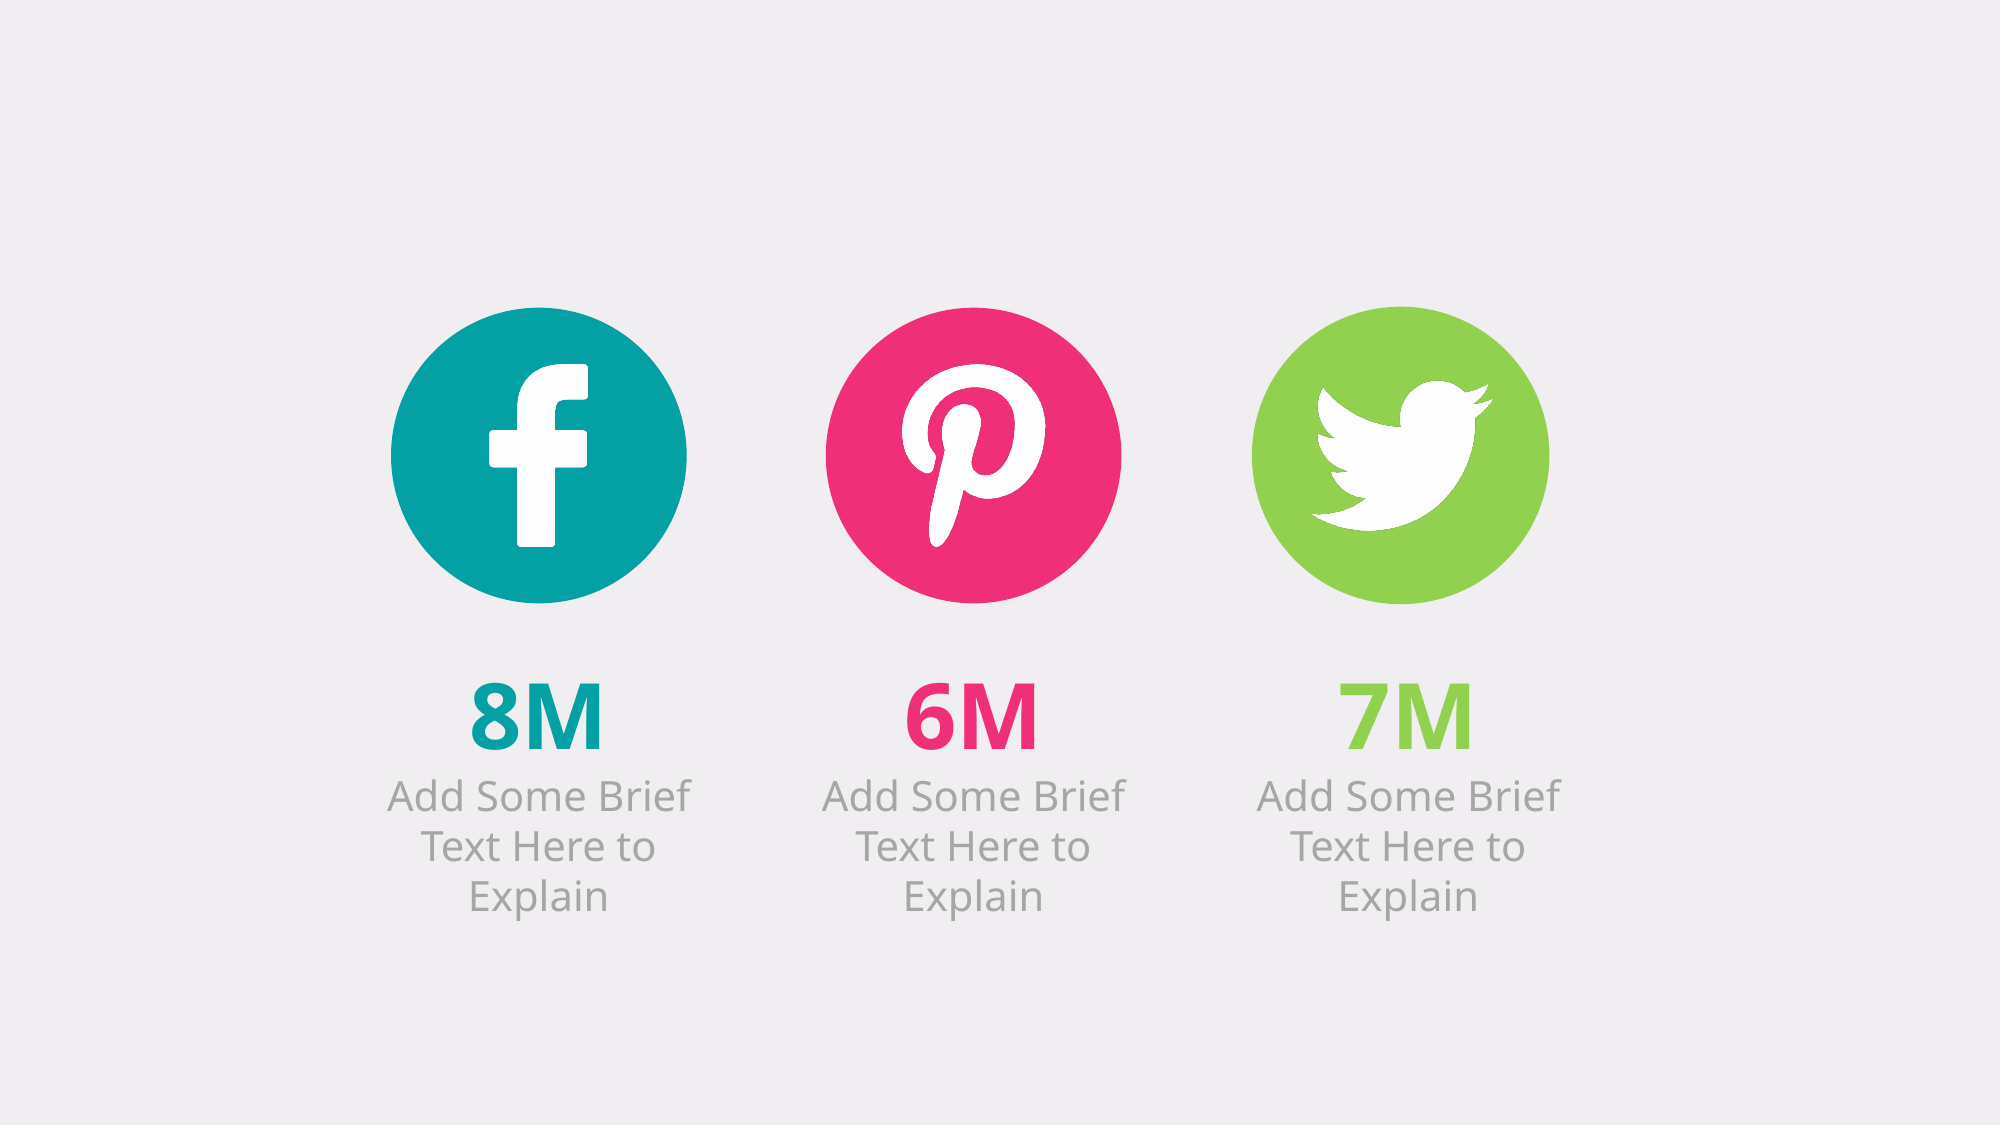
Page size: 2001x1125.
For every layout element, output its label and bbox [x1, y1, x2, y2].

text_box [1251, 306, 1550, 605]
text_box [347, 650, 731, 879]
text_box [781, 650, 1166, 879]
text_box [390, 307, 687, 604]
text_box [1216, 650, 1600, 879]
text_box [825, 307, 1122, 604]
